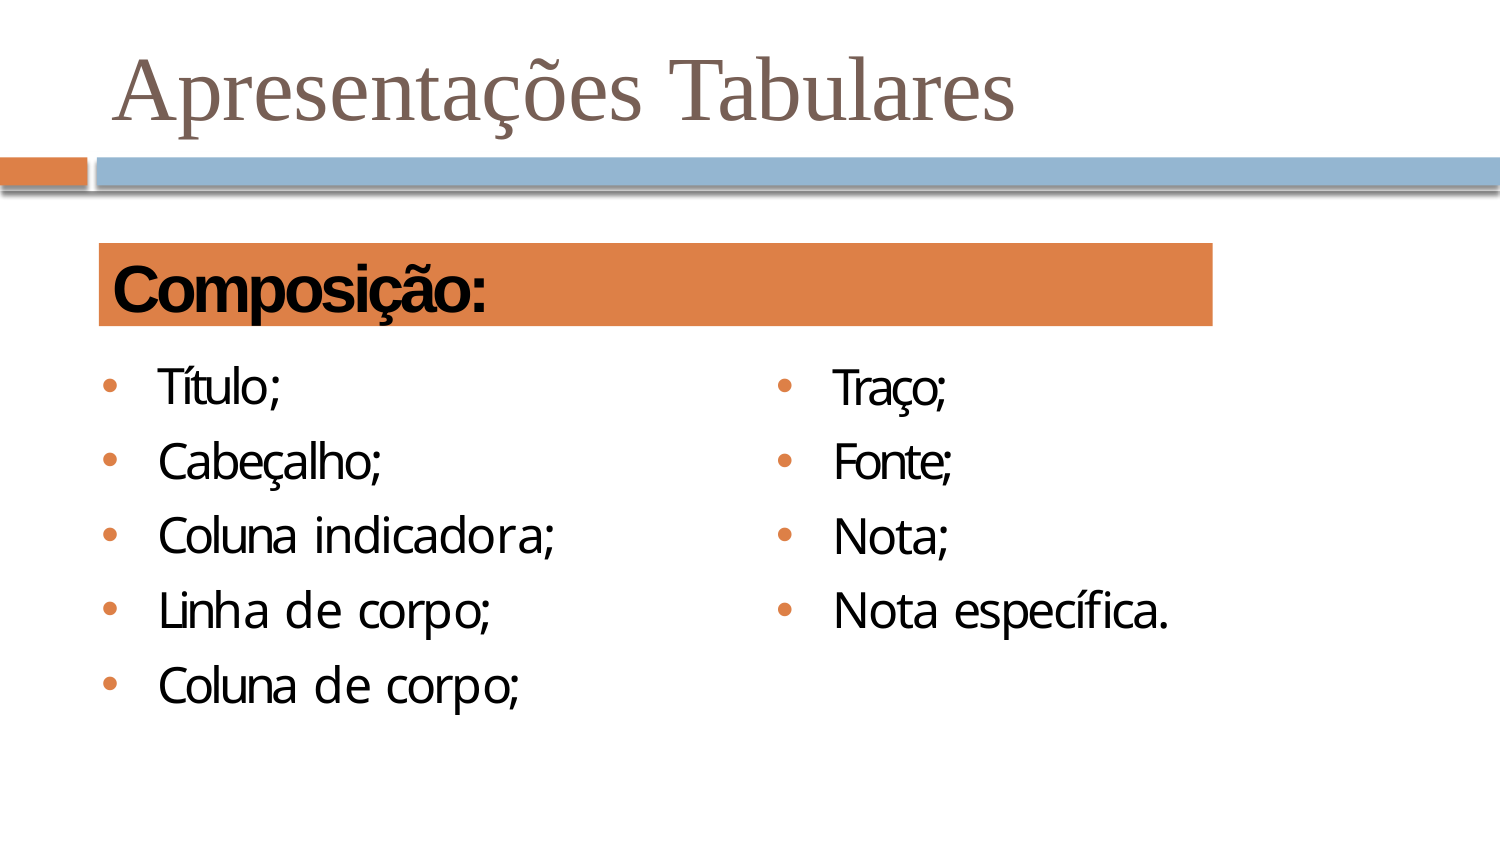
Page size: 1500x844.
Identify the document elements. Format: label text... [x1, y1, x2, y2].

list Título; Cabeçalho; Coluna indicadora; Linha de corpo; Coluna de corpo; [99, 338, 631, 830]
title Apresentações Tabulares [109, 26, 1023, 170]
text_box Composição: [98, 243, 1213, 327]
picture [0, 156, 1500, 203]
text_box Traço; Fonte; Nota; Nota específica. [774, 338, 1211, 639]
